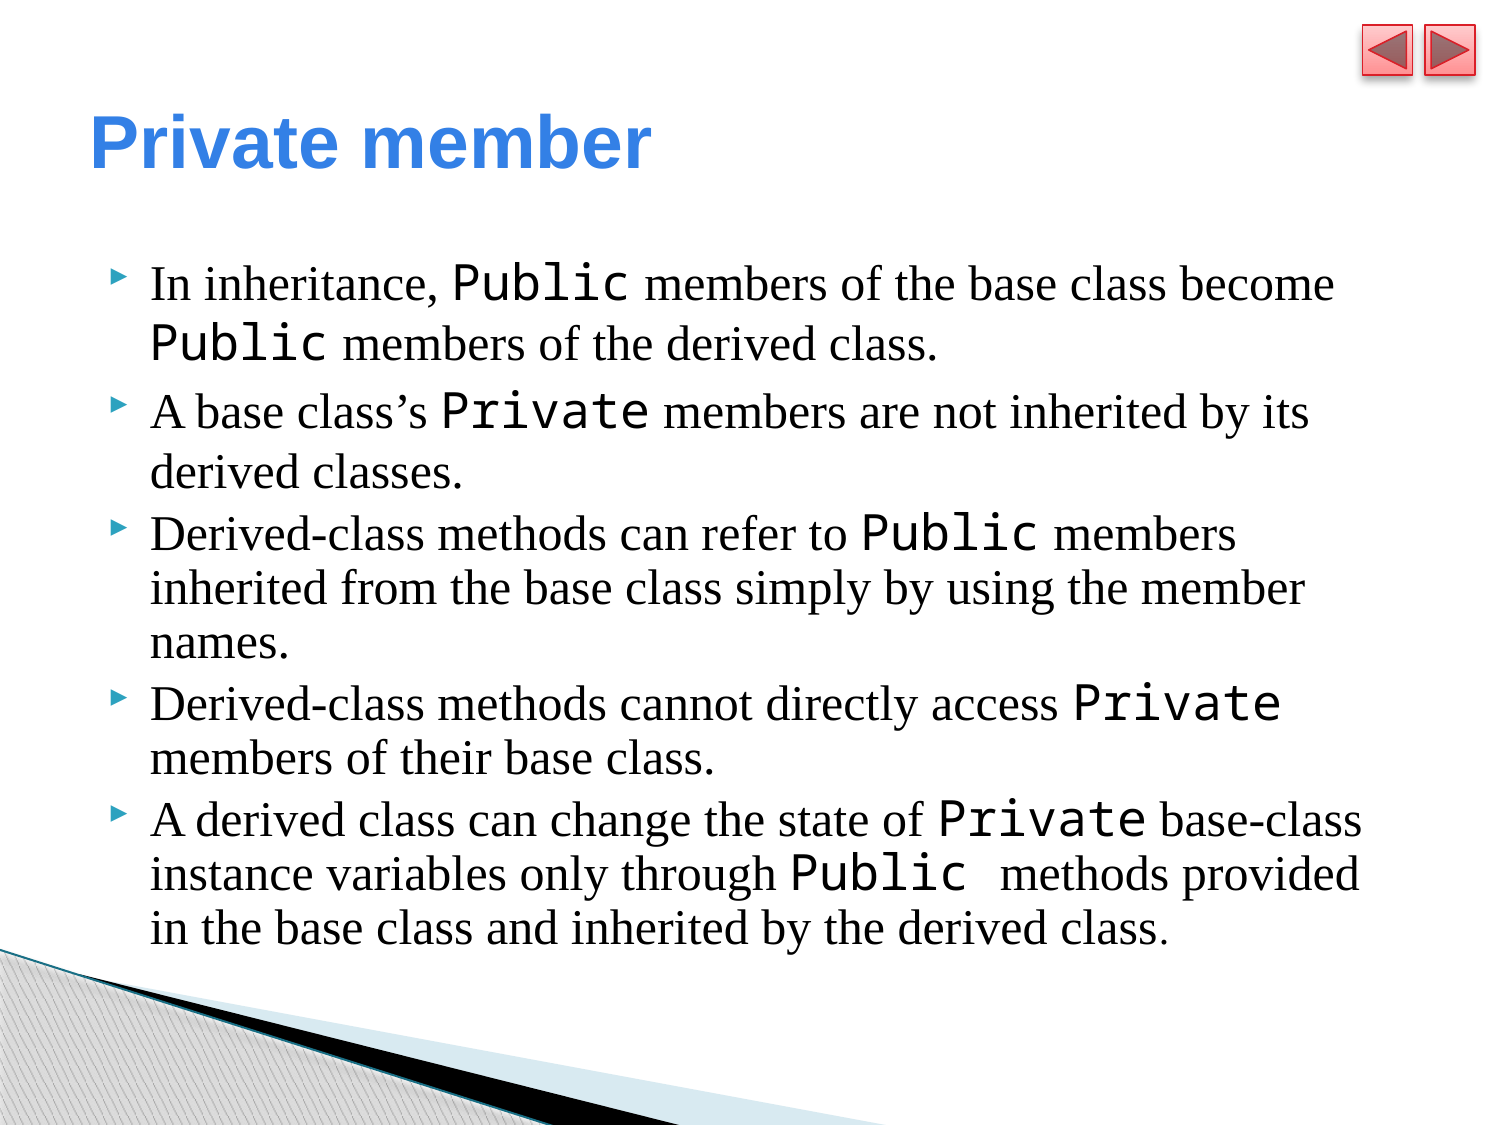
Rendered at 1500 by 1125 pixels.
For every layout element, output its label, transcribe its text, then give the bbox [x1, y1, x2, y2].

title Private member [75, 45, 1425, 233]
list In inheritance, Public members of the base class become Public members of the derived class. A base class’s Private members are not inherited by its derived classes. Derived-class methods can refer to Public members inherited from the base class simply by using the member names. Derived-class methods cannot directly access Private members of their base class. A derived class can change the state of Private base-class instance variables only through Public methods provided in the base class and inherited by the derived class. [74, 242, 1426, 986]
